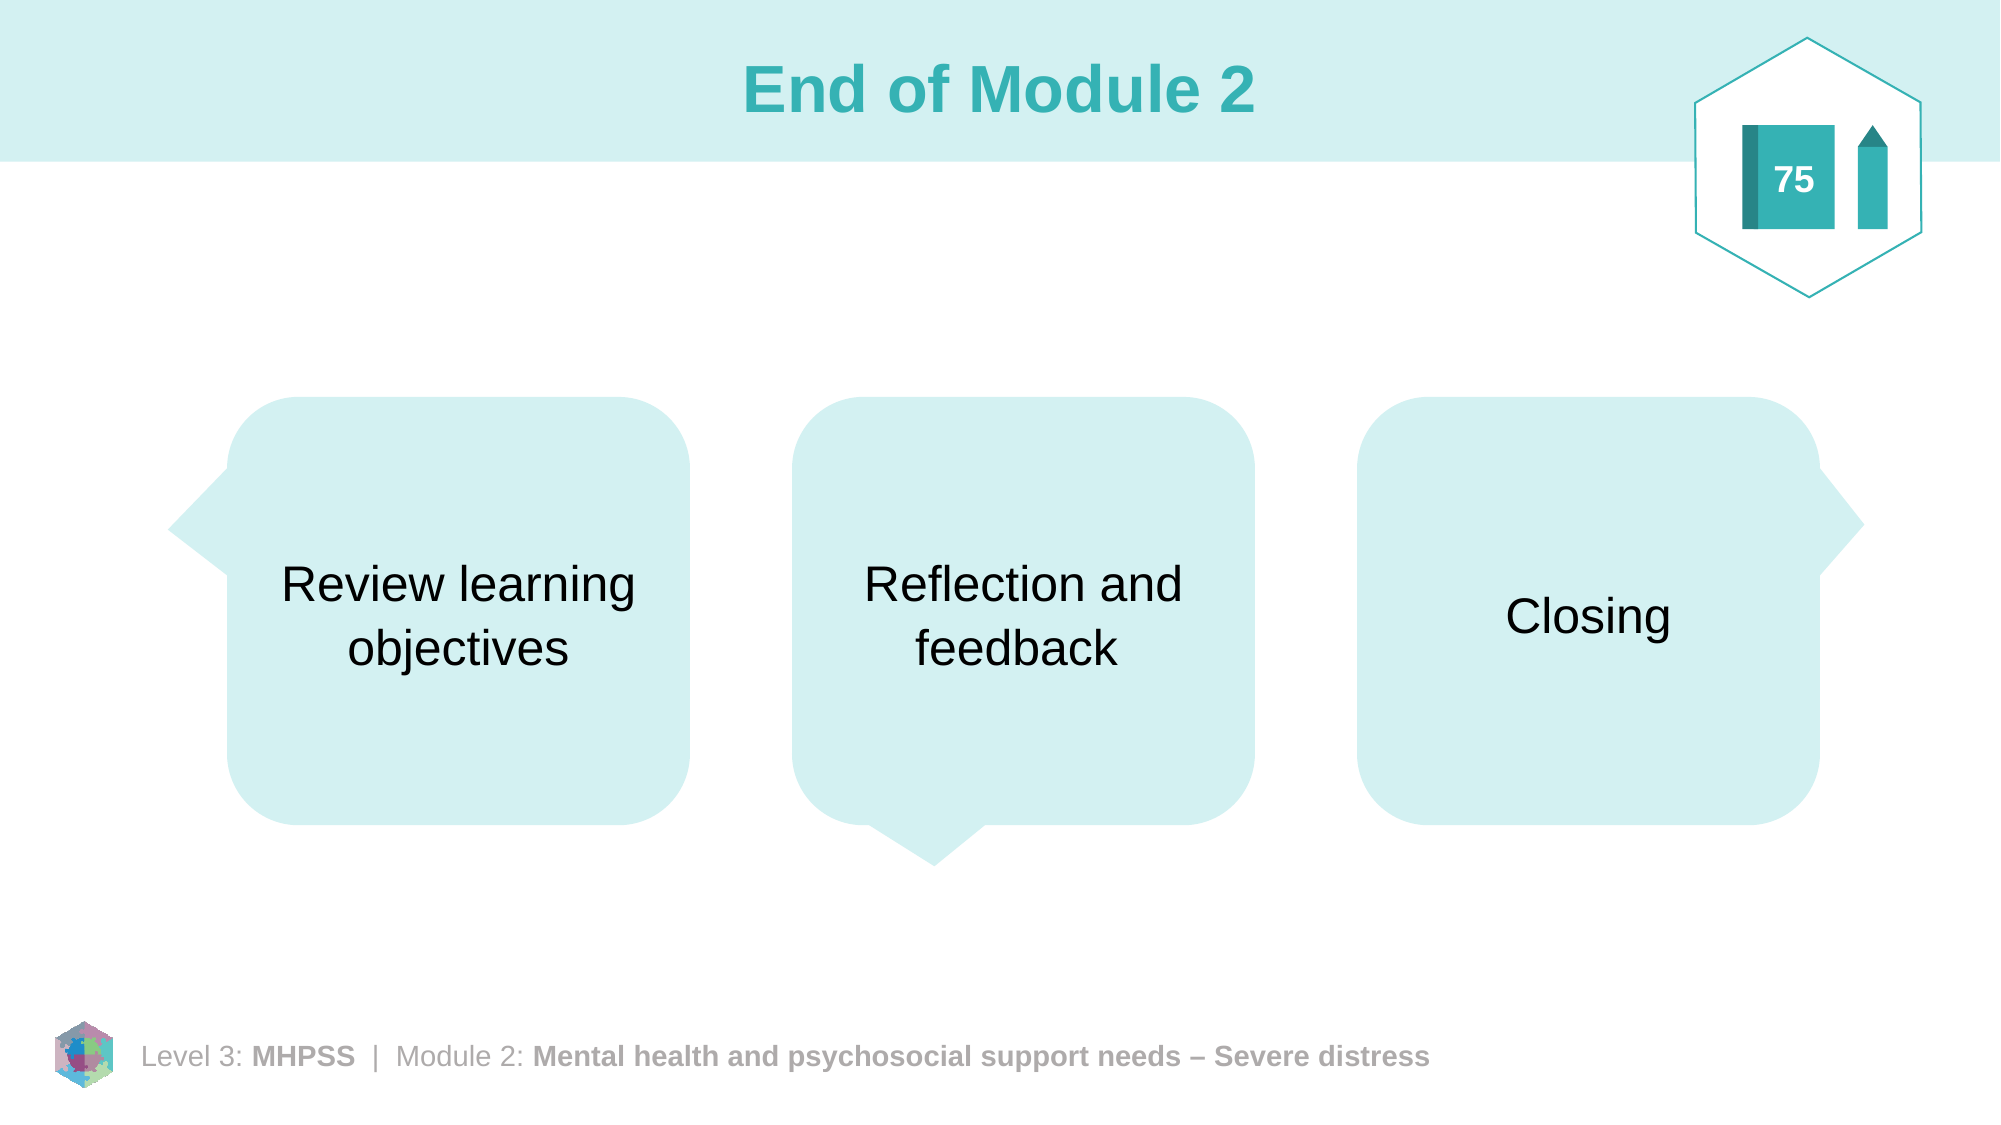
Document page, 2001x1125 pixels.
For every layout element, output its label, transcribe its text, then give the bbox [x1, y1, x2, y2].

picture [55, 1021, 113, 1088]
text_box Reflection and feedback [791, 396, 1255, 867]
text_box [1639, 5, 1978, 330]
text_box Review learning objectives [167, 396, 690, 826]
title End of Module 2 [137, 19, 1634, 163]
text_box Closing [1357, 396, 1865, 826]
